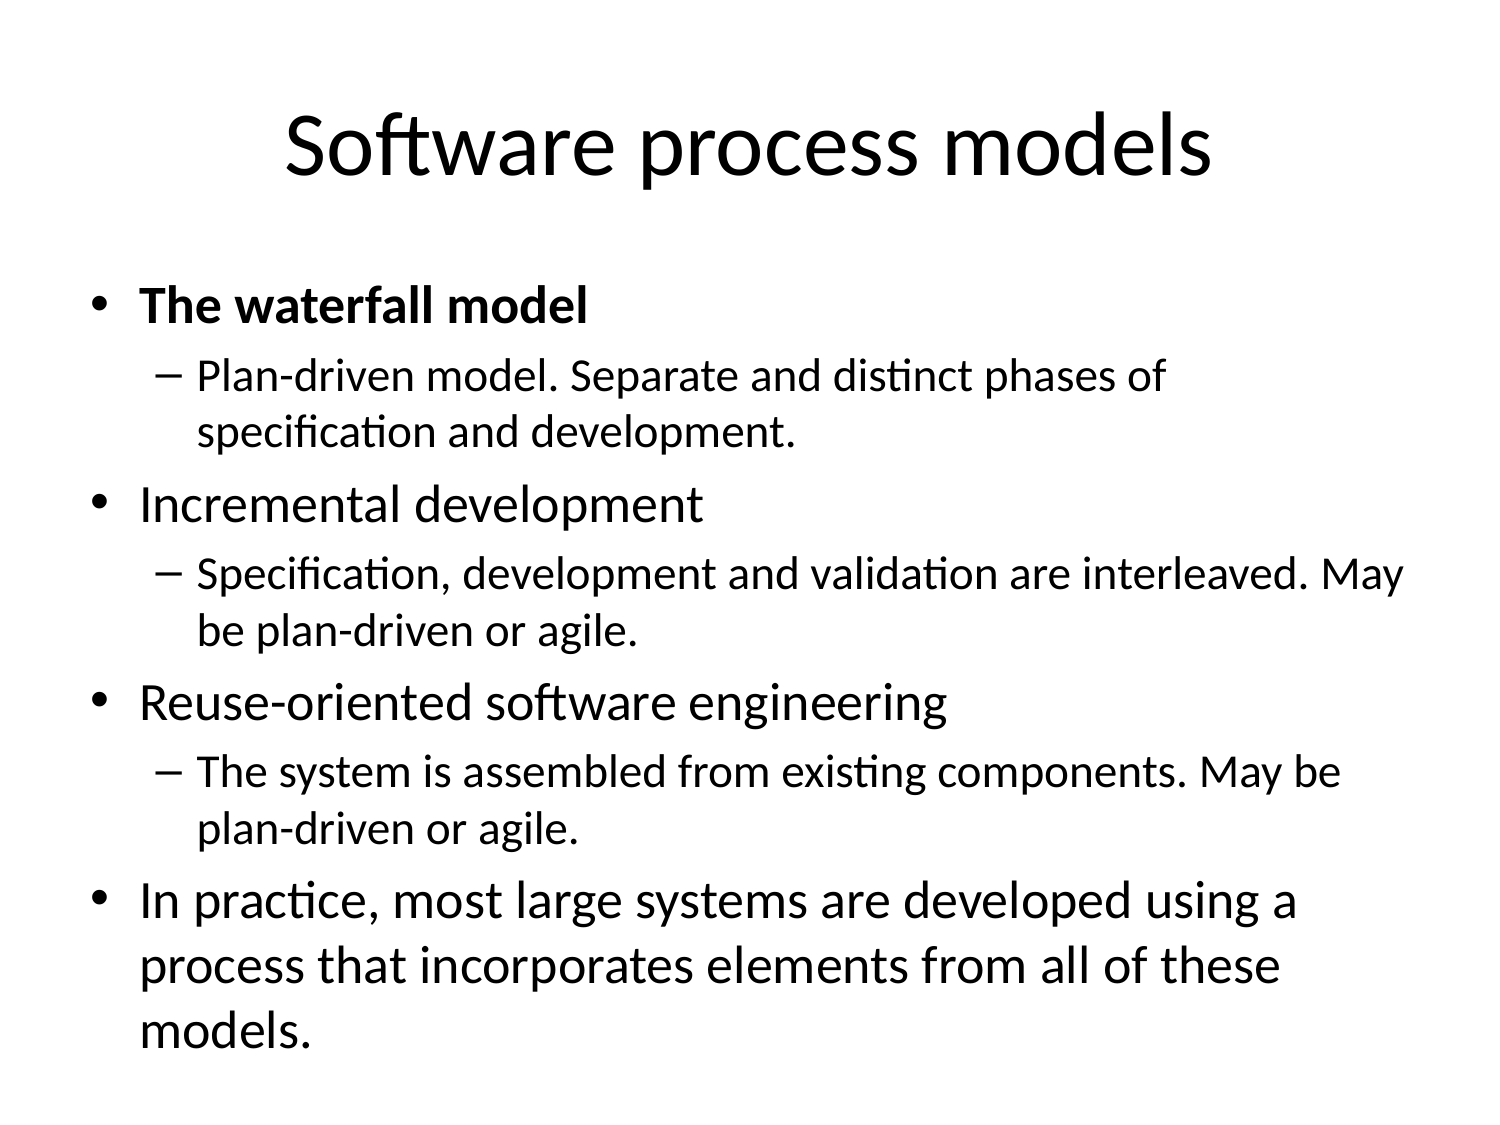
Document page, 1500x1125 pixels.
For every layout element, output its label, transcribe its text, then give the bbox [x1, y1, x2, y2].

title Software process models [75, 45, 1425, 233]
text_box The waterfall model Plan-driven model. Separate and distinct phases of specification and development. Incremental development Specification, development and validation are interleaved. May be plan-driven or agile. Reuse-oriented software engineering The system is assembled from existing components. May be plan-driven or agile. In practice, most large systems are developed using a process that incorporates elements from all of these models. [74, 262, 1425, 1075]
